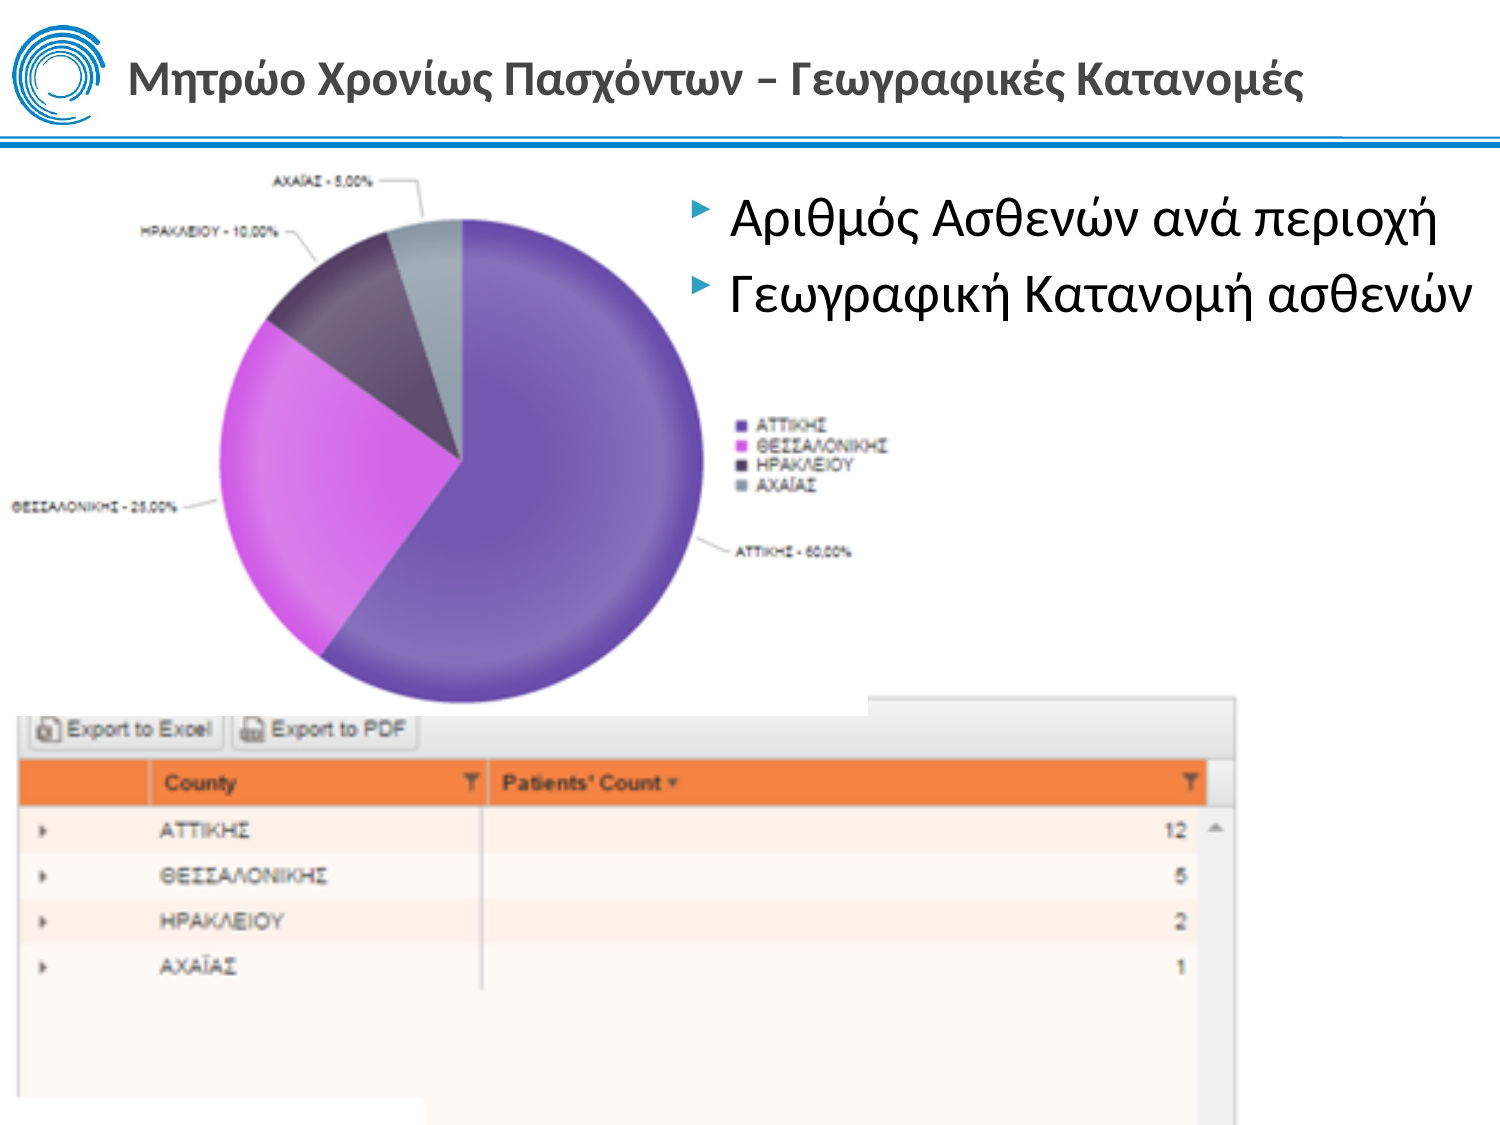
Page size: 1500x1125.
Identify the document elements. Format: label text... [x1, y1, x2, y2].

picture [12, 24, 112, 125]
title Μητρώο Χρονίως Πασχόντων – Γεωγραφικές Κατανομές [112, 12, 1459, 138]
picture [0, 153, 1255, 1125]
list Αριθμός Ασθενών ανά περιοχή Γεωγραφική Κατανομή ασθενών [900, 172, 1495, 338]
